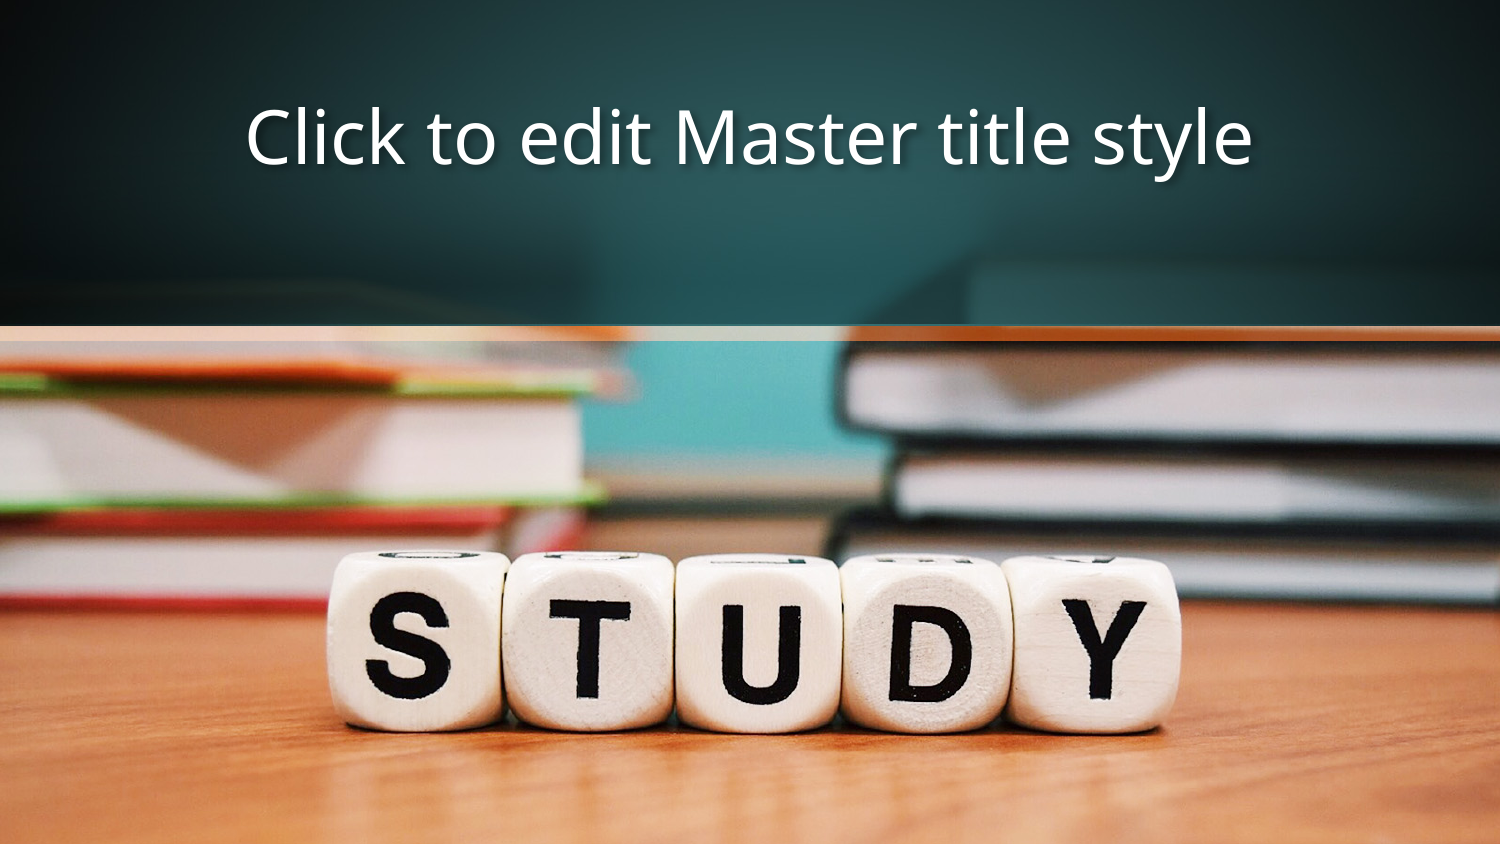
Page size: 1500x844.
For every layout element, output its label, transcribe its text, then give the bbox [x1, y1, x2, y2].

picture [0, 0, 1500, 844]
title Click to edit Master title style [86, 71, 1414, 198]
